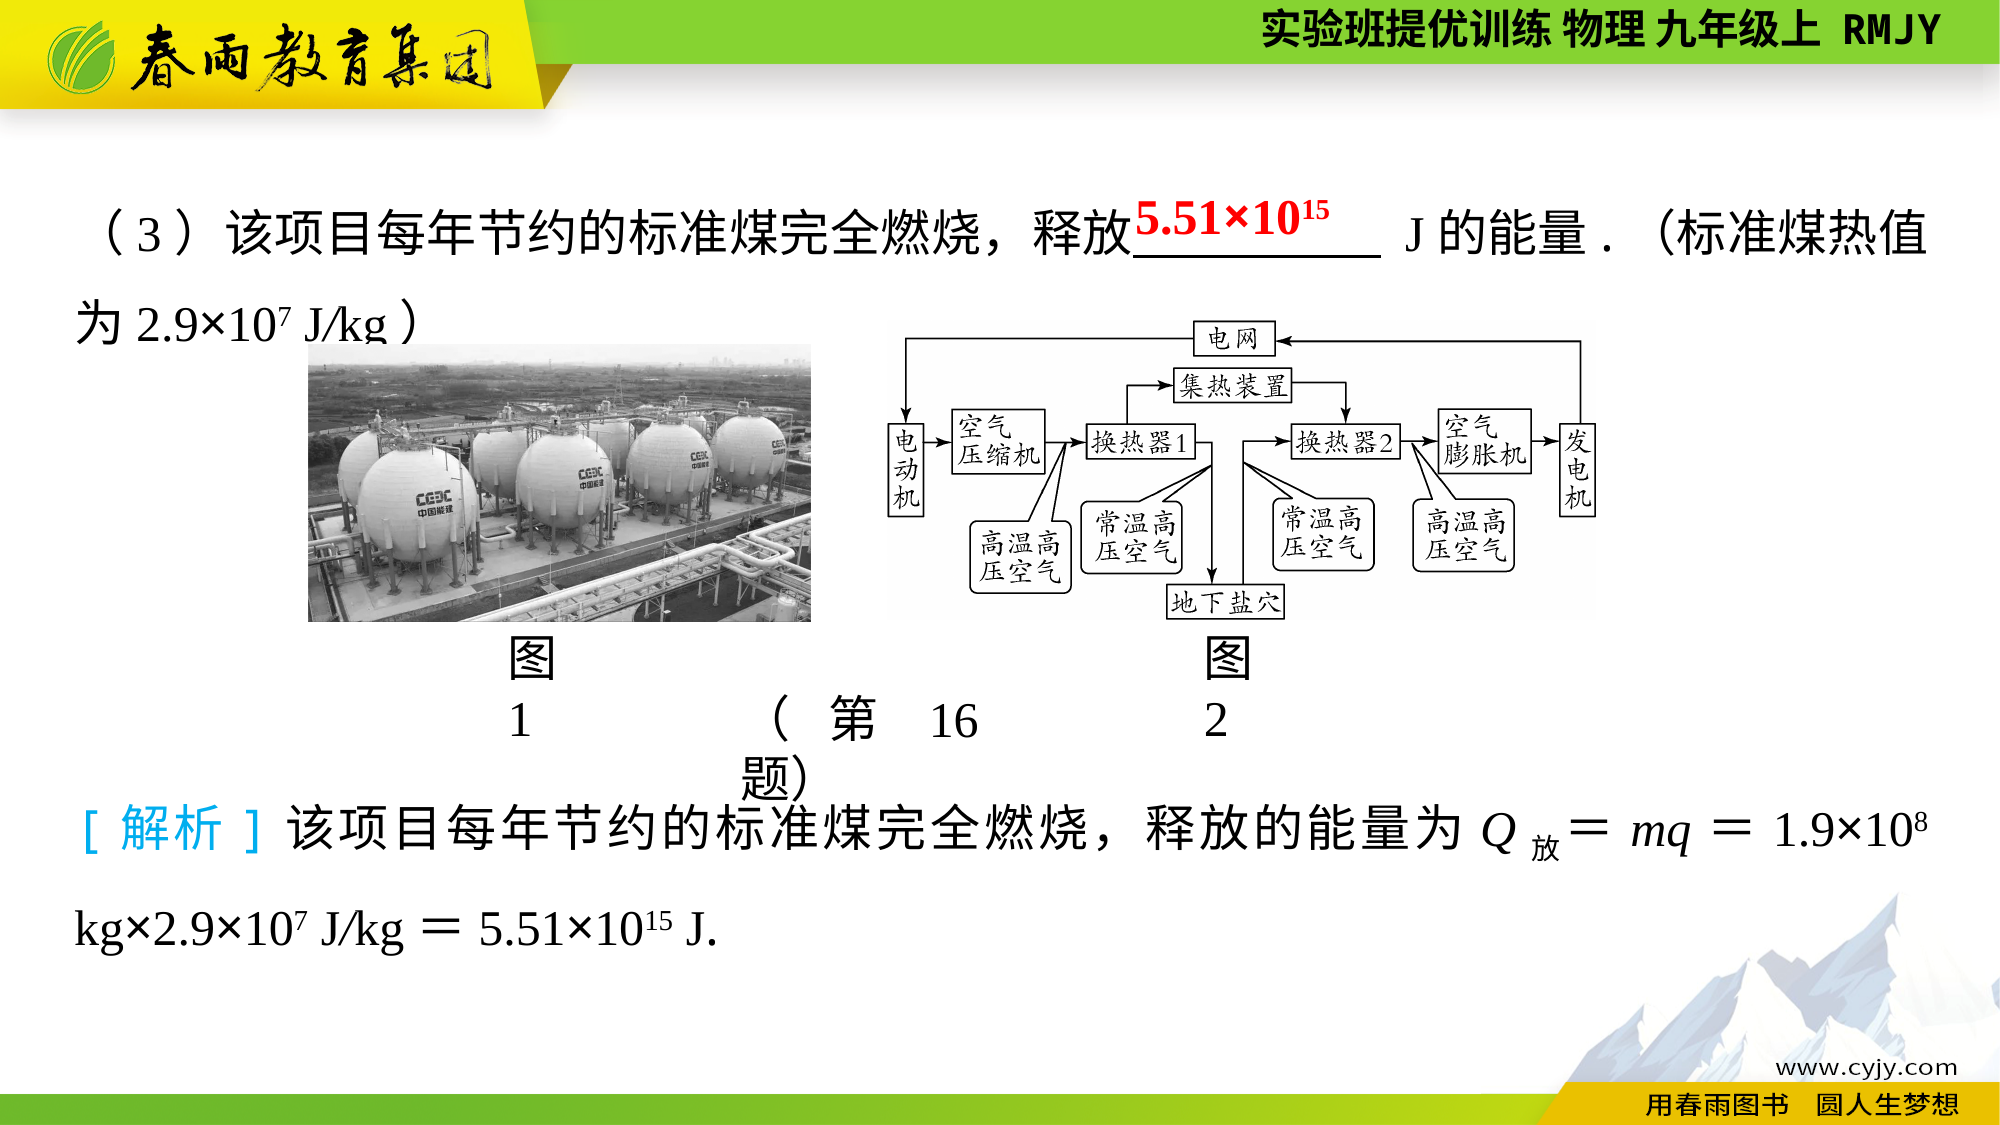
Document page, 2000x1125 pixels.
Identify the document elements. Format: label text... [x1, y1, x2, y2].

text_box 图1 [492, 630, 598, 694]
list （3）该项目每年节约的标准煤完全燃烧，释放 J的能量.（标准煤热值为2.9×107 J/kg） [59, 163, 1944, 361]
text_box [解析]该项目每年节约的标准煤完全燃烧，释放的能量为Q放＝mq＝1.9×108 kg×2.9×107 J/kg＝5.51×1015 J. [59, 755, 1944, 963]
text_box 图2 [1188, 628, 1294, 695]
text_box （第16题） [725, 679, 1006, 755]
picture [0, 0, 2000, 1125]
text_box 5.51×1015 [1120, 176, 1346, 252]
